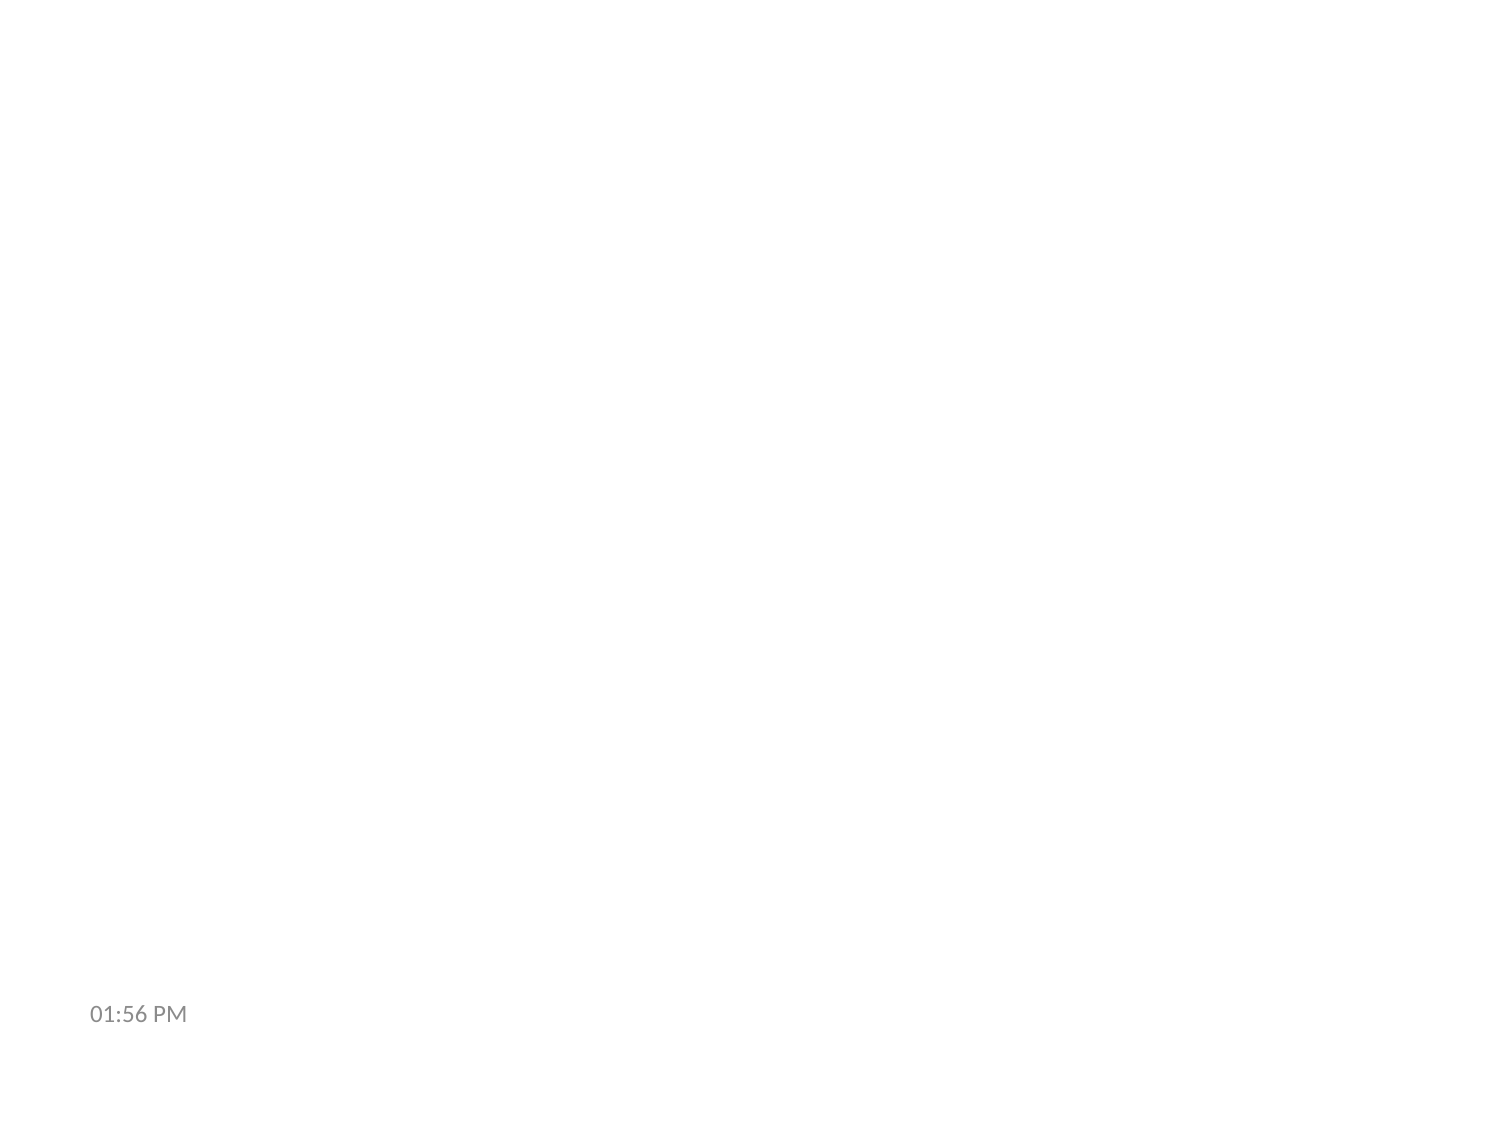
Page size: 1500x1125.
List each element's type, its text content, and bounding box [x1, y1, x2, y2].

text_box 3:35 PM [75, 982, 425, 1043]
